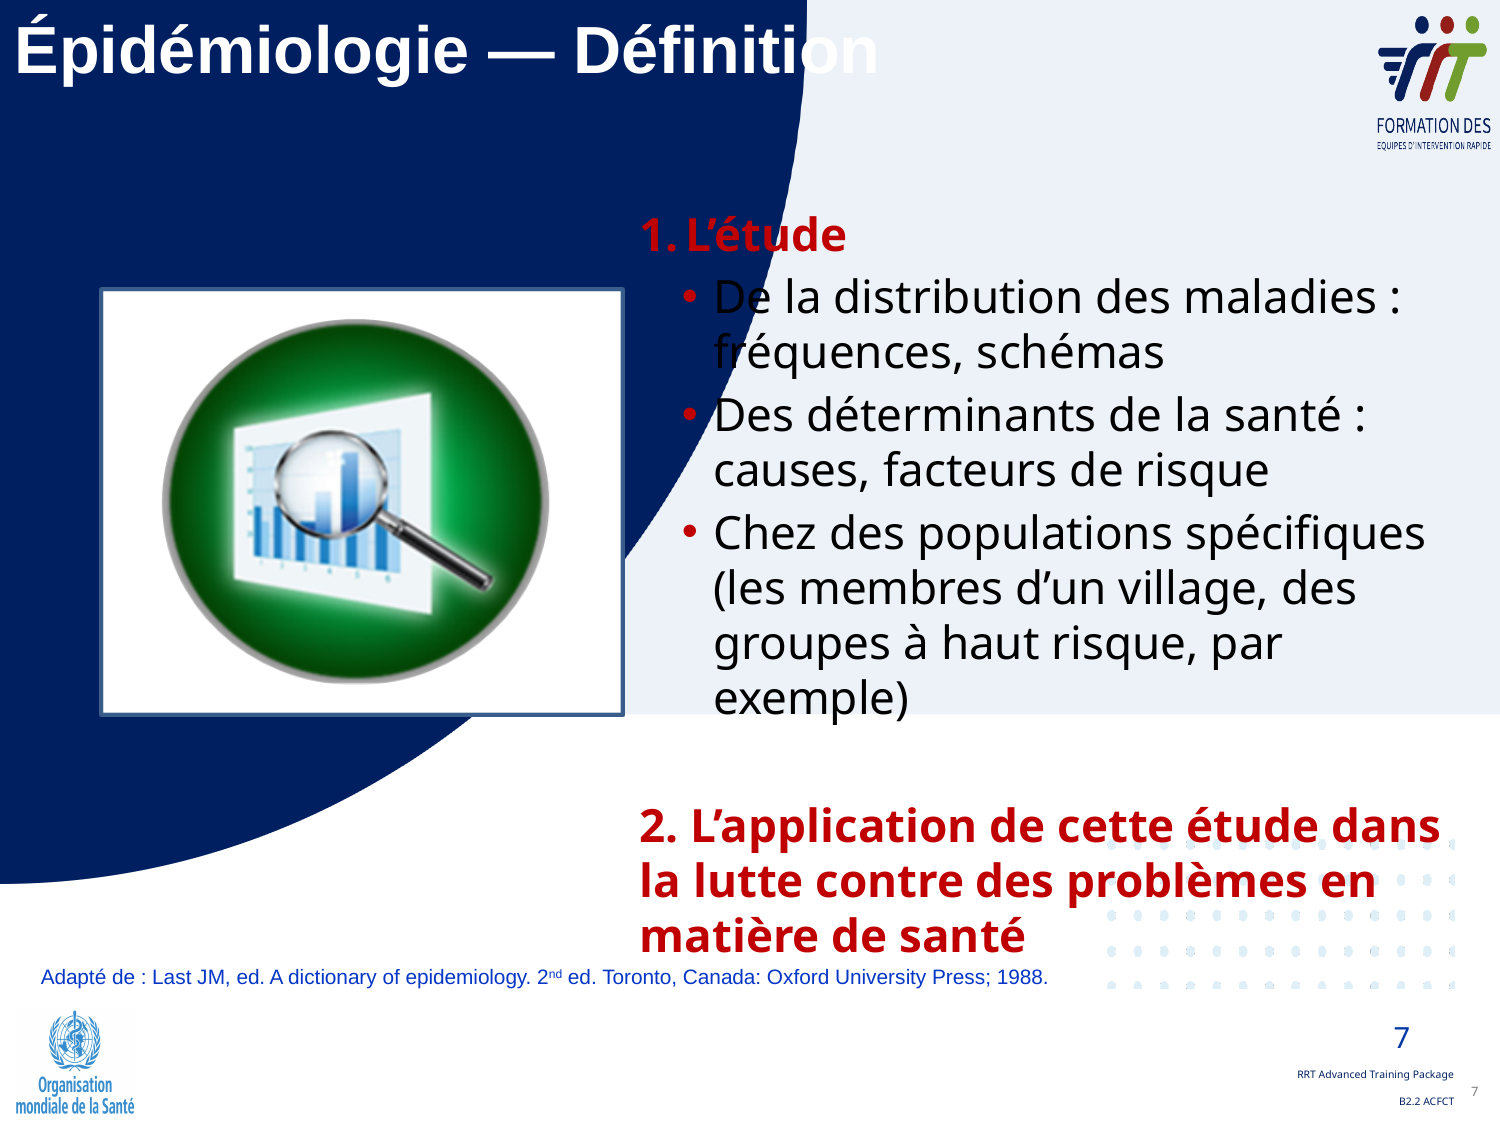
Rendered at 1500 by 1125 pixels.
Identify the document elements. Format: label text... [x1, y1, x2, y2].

picture [1107, 907, 1455, 989]
text_box Adapté de : Last JM, ed. A dictionary of epidemiology. 2nd ed. Toronto, Canada: Oxford University Press; 1988. [40, 964, 1148, 993]
text_box L’étude De la distribution des maladies : fréquences, schémas Des déterminants de la santé : causes, facteurs de risque Chez des populations spécifiques (les membres d’un village, des groupes à haut risque, par exemple) 2. L’application de cette étude dans la lutte contre des problèmes en matière de santé [624, 197, 1469, 907]
picture [0, 95, 807, 884]
text_box 7 [1074, 1012, 1425, 1073]
text_box Épidémiologie — Définition [0, 0, 1500, 95]
picture [15, 1009, 135, 1115]
picture [1377, 95, 1491, 151]
